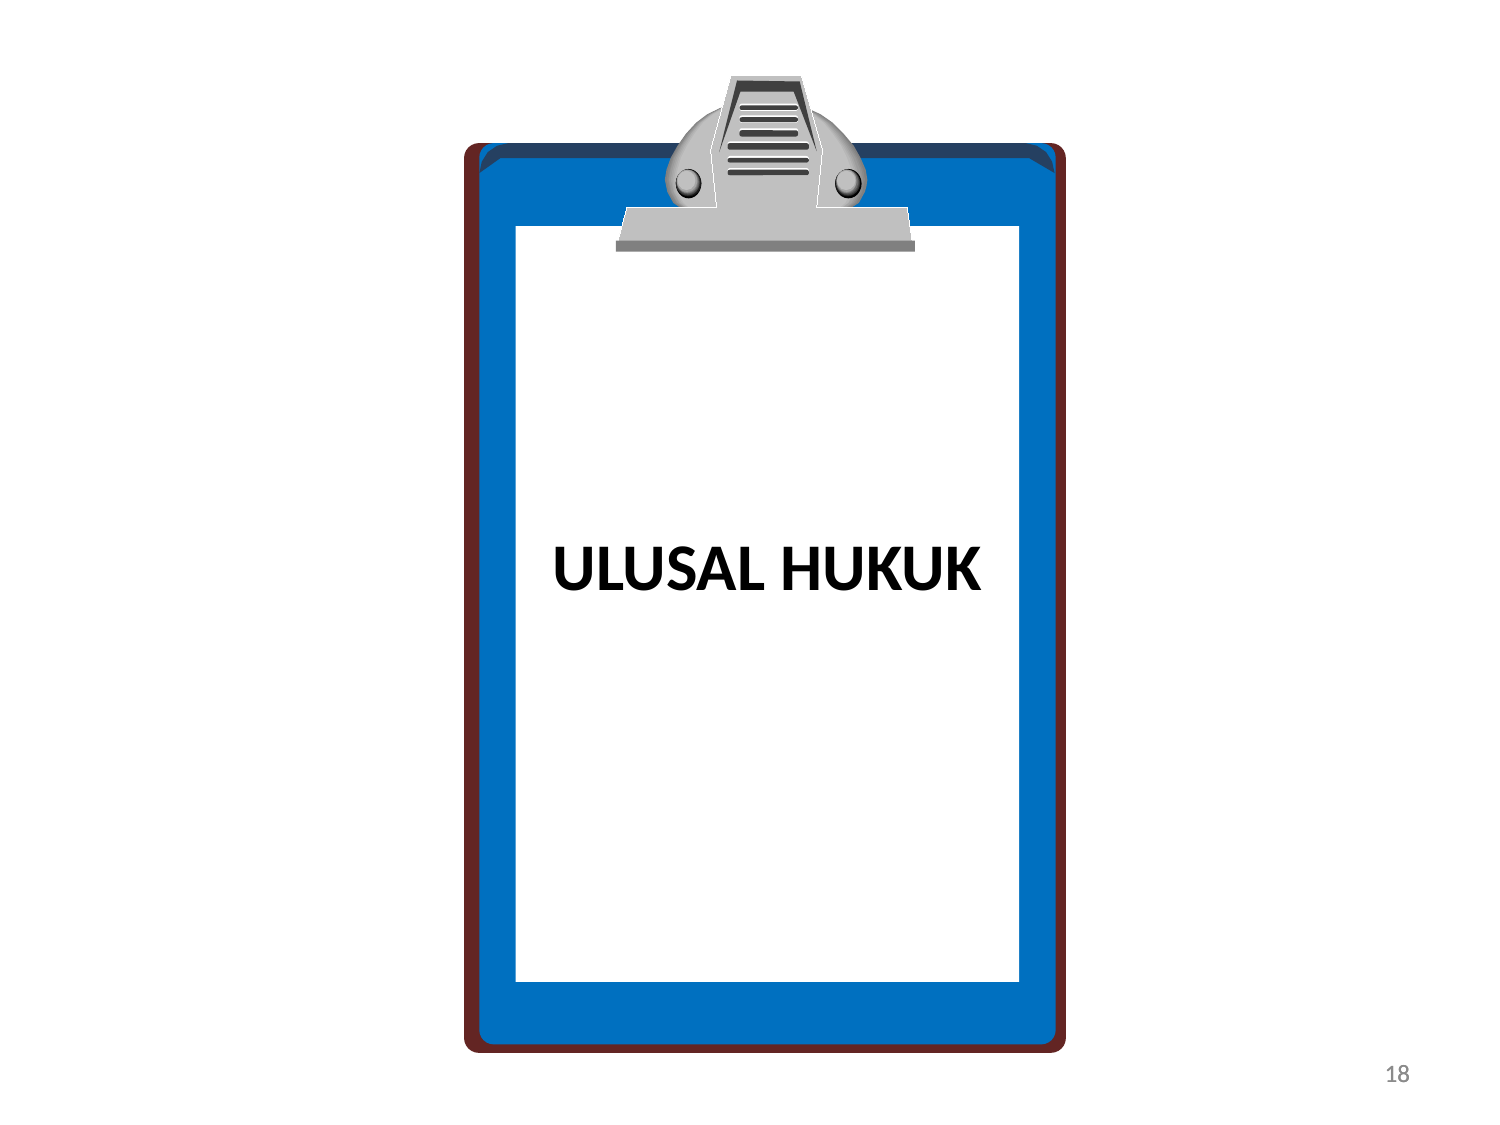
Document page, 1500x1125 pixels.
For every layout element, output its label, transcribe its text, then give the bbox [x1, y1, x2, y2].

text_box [463, 74, 1067, 1056]
slide_number 18 [1074, 1042, 1425, 1103]
